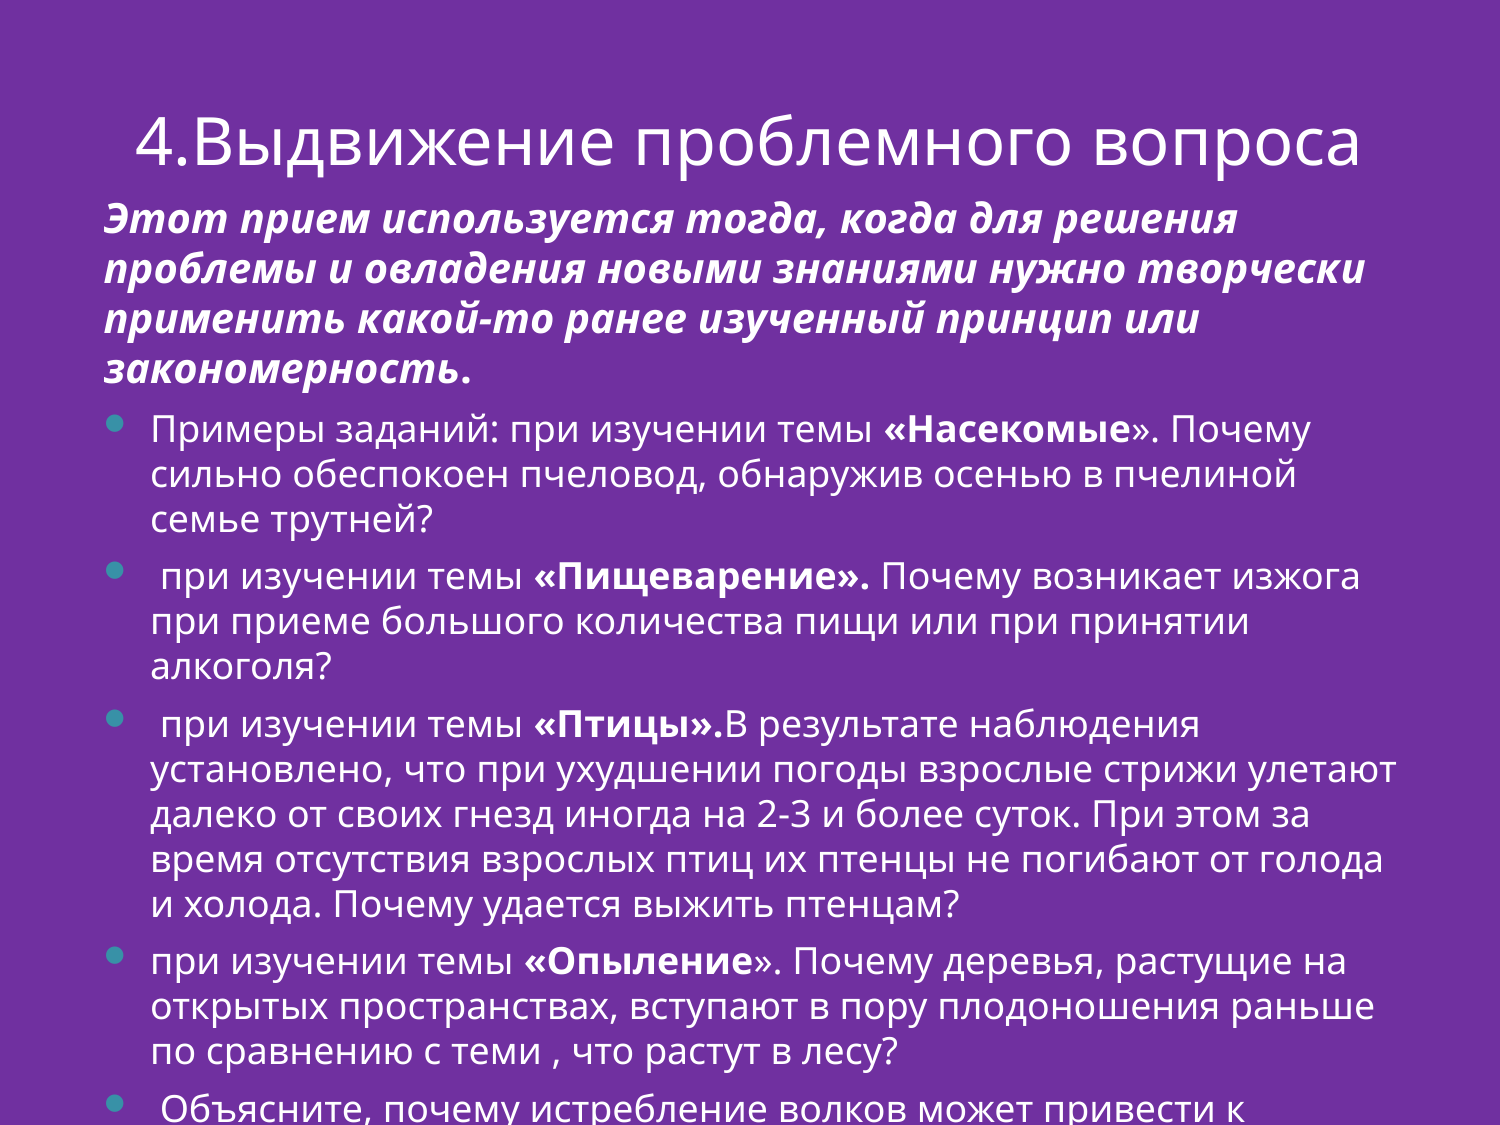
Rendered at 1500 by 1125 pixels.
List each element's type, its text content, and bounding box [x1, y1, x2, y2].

title 4.Выдвижение проблемного вопроса [75, 45, 1425, 184]
list Этот прием используется тогда, когда для решения проблемы и овладения новыми знаниями нужно творчески применить какой-то ранее изученный принцип или закономерность. Примеры заданий: при изучении темы «Насекомые». Почему сильно обеспокоен пчеловод, обнаружив осенью в пчелиной семье трутней? при изучении темы «Пищеварение». Почему возникает изжога при приеме большого количества пищи или при принятии алкоголя? при изучении темы «Птицы».В результате наблюдения установлено, что при ухудшении погоды взрослые стрижи улетают далеко от своих гнезд иногда на 2-3 и более суток. При этом за время отсутствия взрослых птиц их птенцы не погибают от голода и холода. Почему удается выжить птенцам? при изучении темы «Опыление». Почему деревья, растущие на открытых пространствах, вступают в пору плодоношения раньше по сравнению с теми , что растут в лесу? Объясните, почему истребление волков может привести к сокращению численности кустарников и подроста деревьев? Данный вопрос можно включить при изучении темы «Экология». [75, 184, 1425, 1005]
